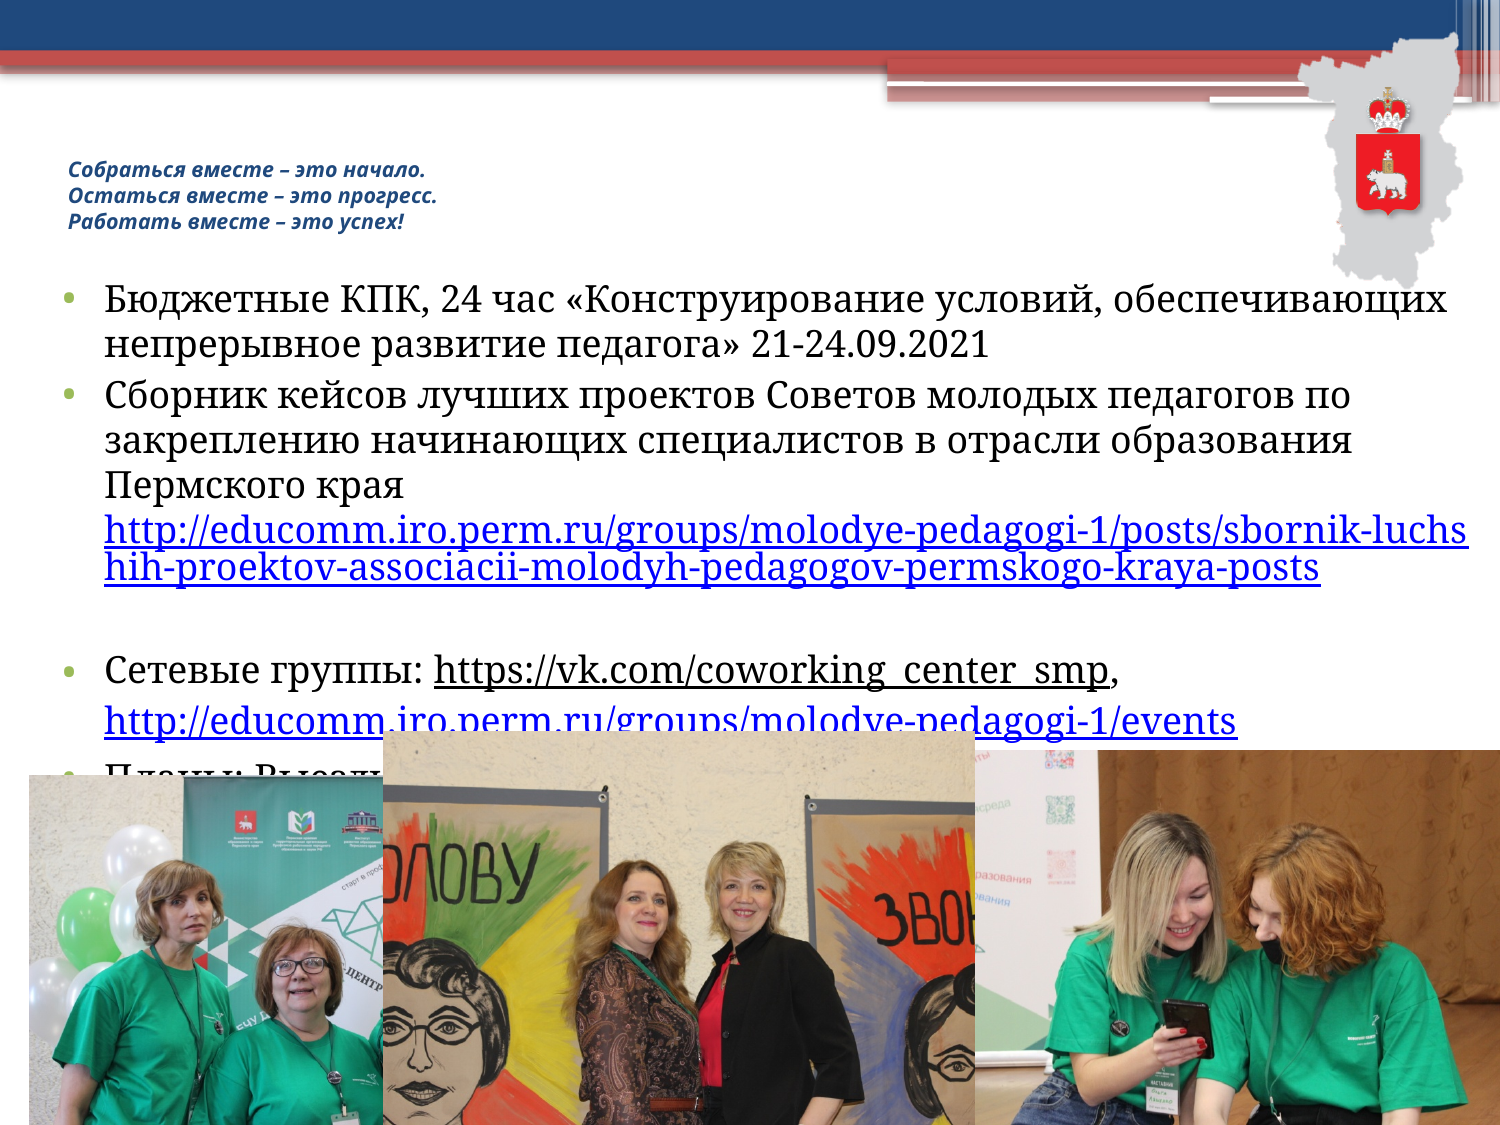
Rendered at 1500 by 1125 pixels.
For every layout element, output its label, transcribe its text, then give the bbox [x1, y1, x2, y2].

title Собраться вместе – это начало. Остаться вместе – это прогресс. Работать вместе – это успех! [53, 149, 1227, 267]
picture [1234, 0, 1500, 337]
list Бюджетные КПК, 24 час «Конструирование условий, обеспечивающих непрерывное развитие педагога» 21-24.09.2021 Сборник кейсов лучших проектов Советов молодых педагогов по закреплению начинающих специалистов в отрасли образования Пермского края http://educomm.iro.perm.ru/groups/molodye-pedagogi-1/posts/sbornik-luchshih-proektov-associacii-molodyh-pedagogov-permskogo-kraya-posts Сетевые группы: https://vk.com/coworking_center_smp, http://educomm.iro.perm.ru/groups/molodye-pedagogi-1/events Планы: Выездная школа наставничества в Верхнекамье 01-07.07.2022 [29, 267, 1500, 773]
picture [29, 731, 1500, 1125]
